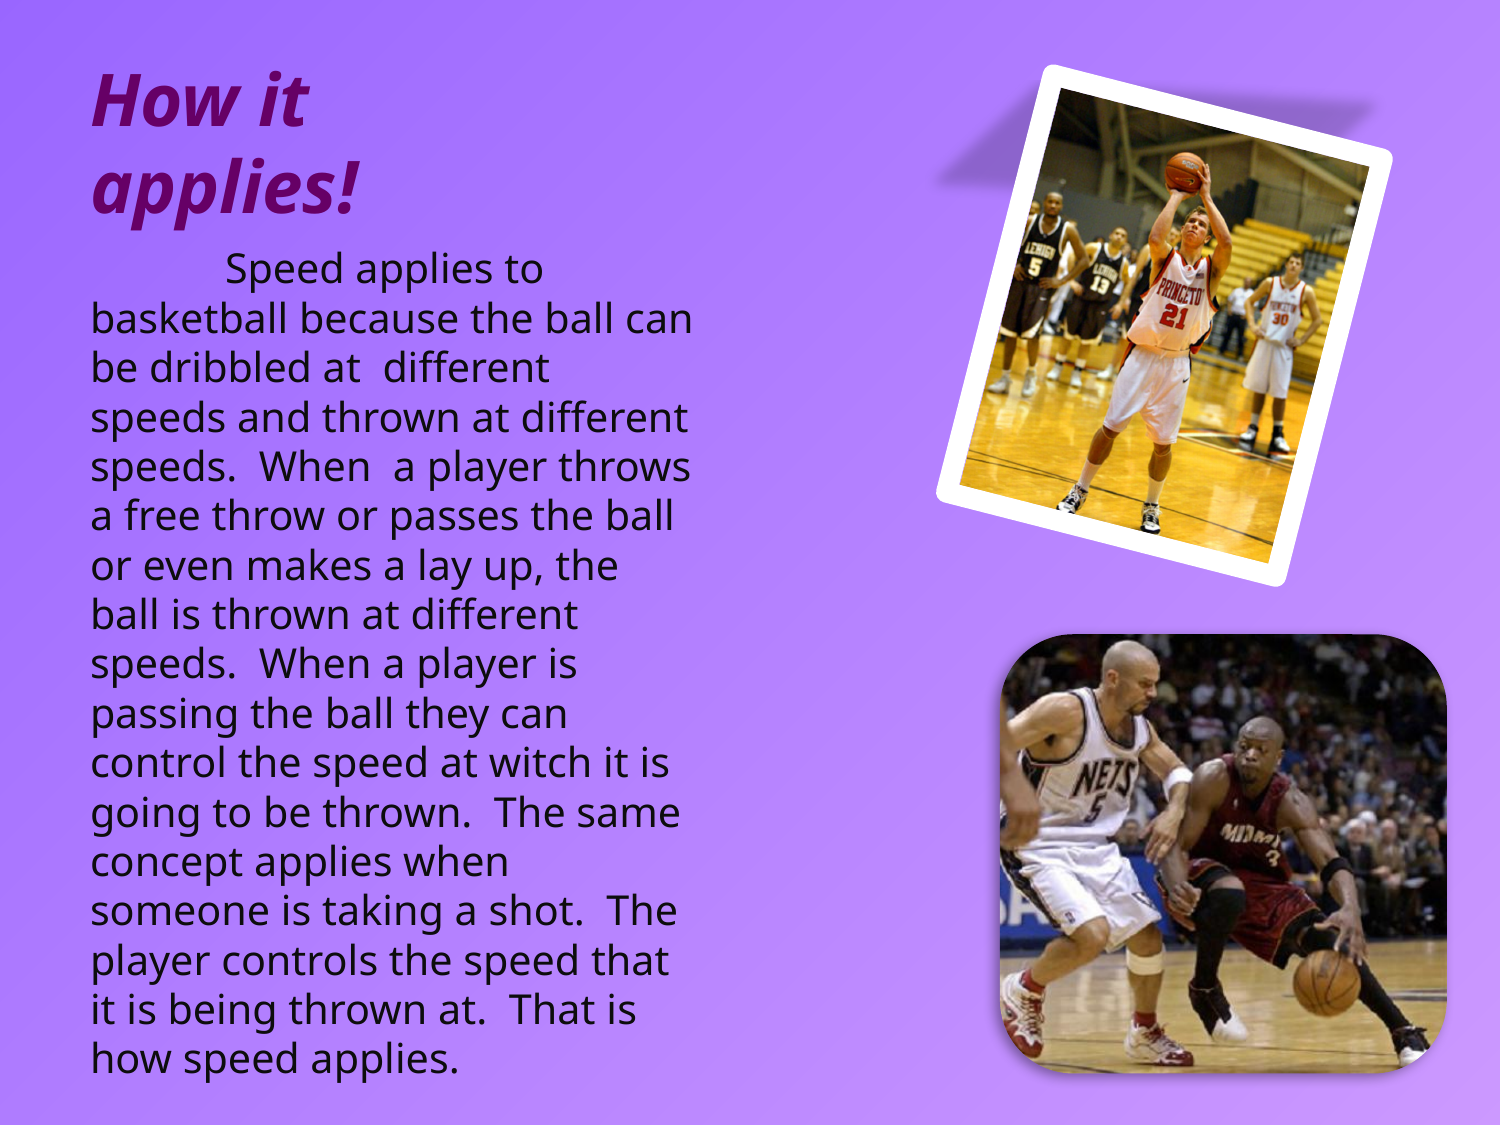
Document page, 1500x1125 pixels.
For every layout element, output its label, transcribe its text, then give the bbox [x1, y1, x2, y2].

list Speed applies to basketball because the ball can be dribbled at different speeds and thrown at different speeds. When a player throws a free throw or passes the ball or even makes a lay up, the ball is thrown at different speeds. When a player is passing the ball they can control the speed at witch it is going to be thrown. The same concept applies when someone is taking a shot. The player controls the speed that it is being thrown at. That is how speed applies. [75, 235, 713, 1100]
picture [1053, 88, 1183, 120]
title How it applies! [75, 44, 569, 235]
picture [1325, 156, 1369, 337]
picture [960, 315, 1004, 495]
picture [999, 633, 1448, 1074]
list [1004, 120, 1325, 531]
picture [1145, 531, 1276, 563]
